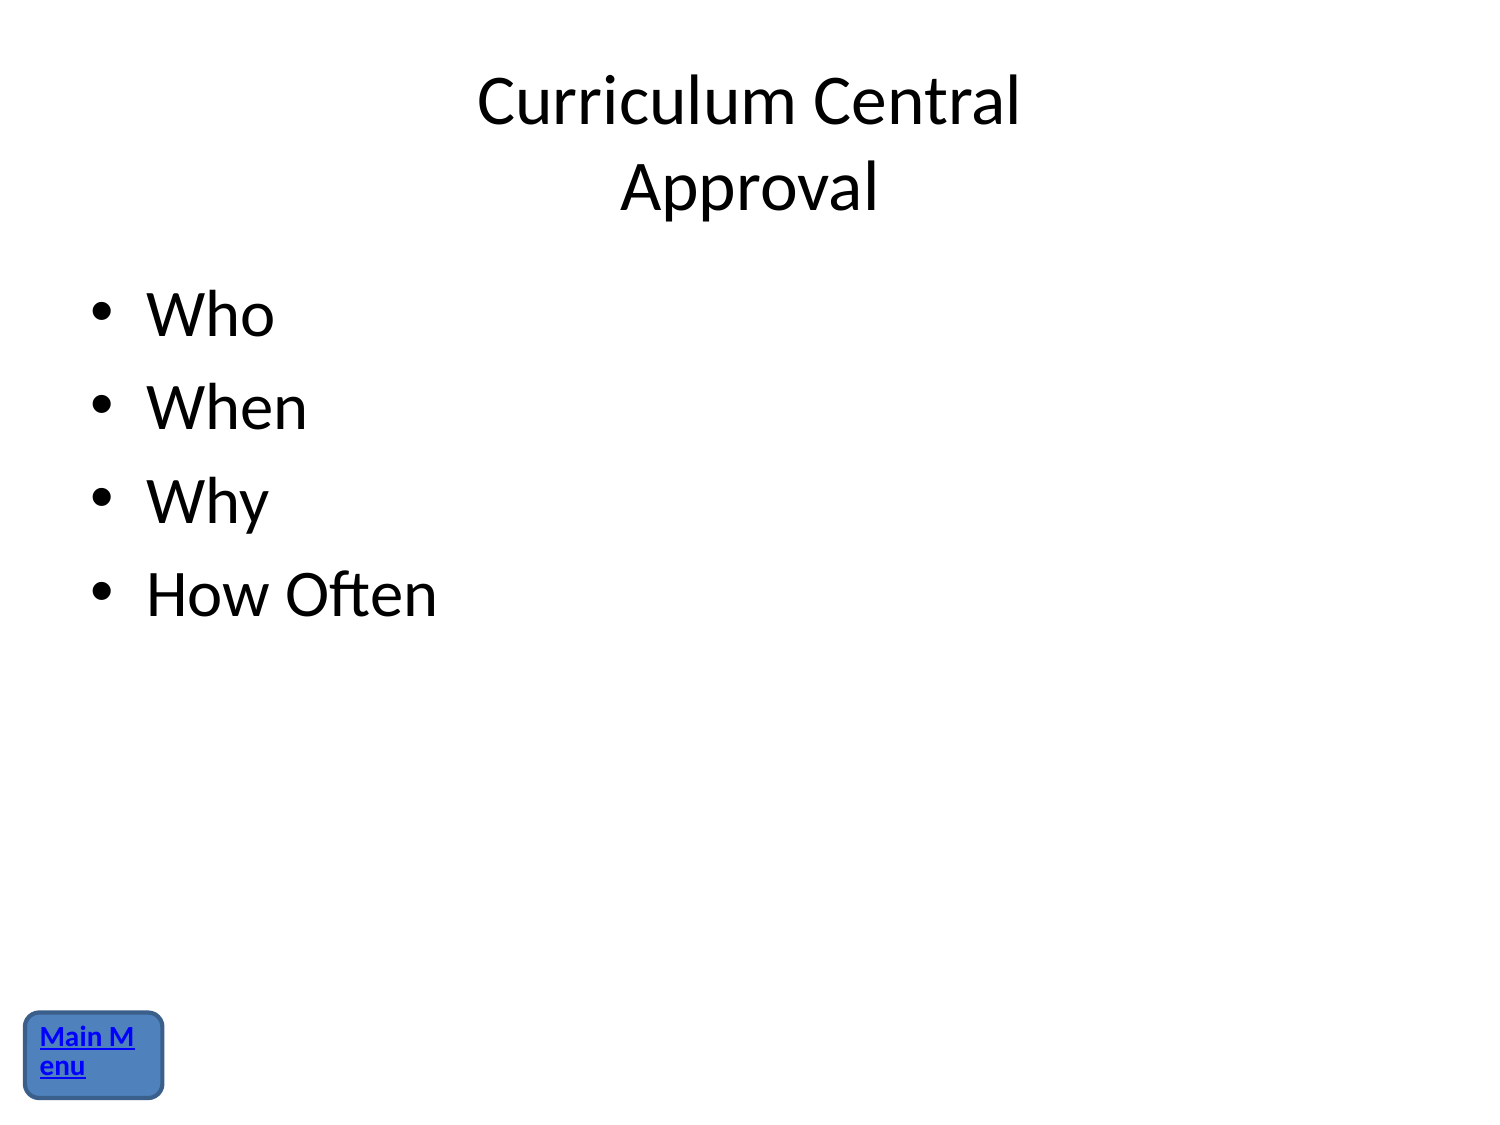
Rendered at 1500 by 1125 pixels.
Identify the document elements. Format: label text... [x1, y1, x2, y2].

list Who When Why How Often [75, 262, 1425, 1005]
title Curriculum Central Approval [75, 45, 1425, 233]
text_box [24, 1009, 163, 1099]
